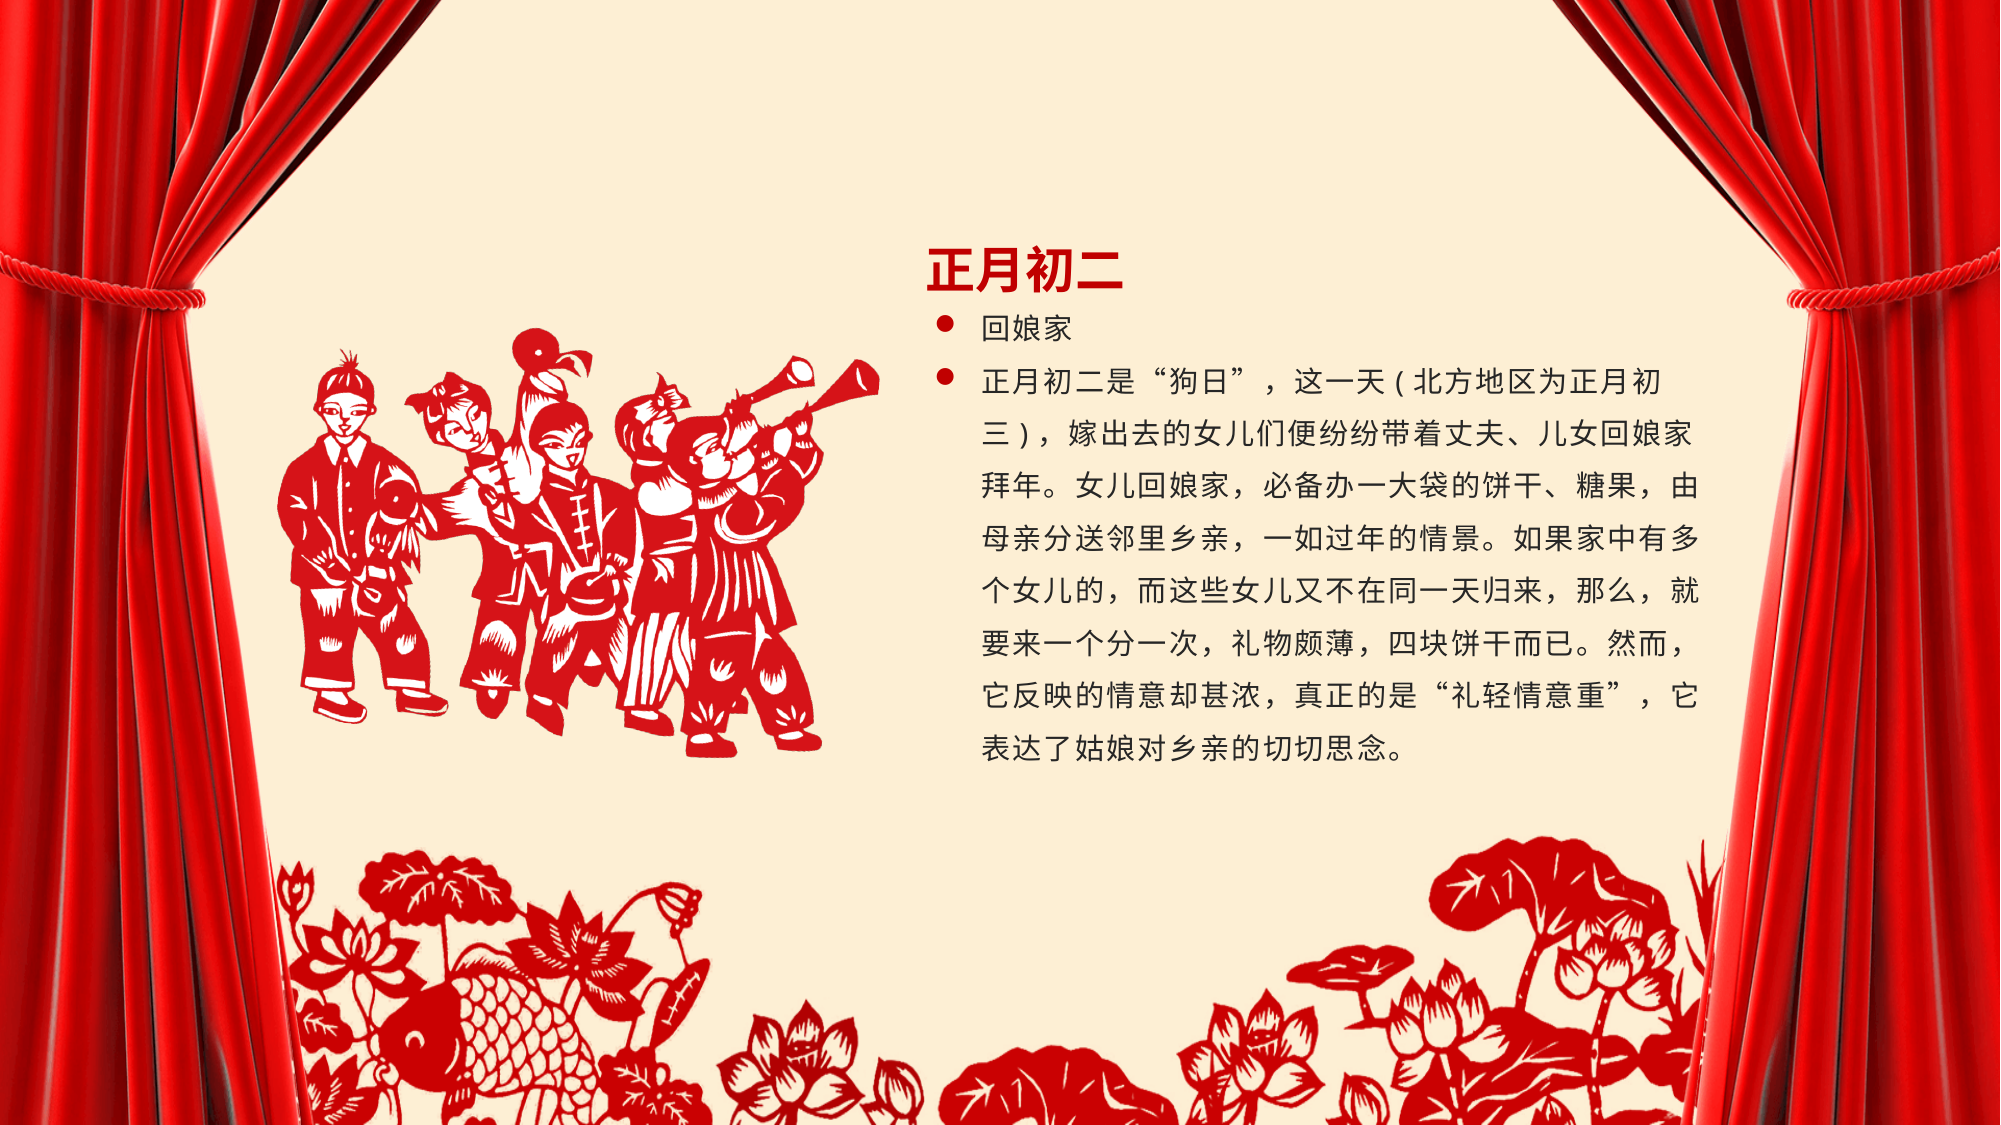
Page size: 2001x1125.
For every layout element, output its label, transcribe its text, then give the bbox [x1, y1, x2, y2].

text_box 回娘家 正月初二是“狗日”，这一天(北方地区为正月初三)，嫁出去的女儿们便纷纷带着丈夫、儿女回娘家拜年。女儿回娘家，必备办一大袋的饼干、糖果，由母亲分送邻里乡亲，一如过年的情景。如果家中有多个女儿的，而这些女儿又不在同一天归来，那么，就要来一个分一次，礼物颇薄，四块饼干而已。然而，它反映的情意却甚浓，真正的是“礼轻情意重”，它表达了姑娘对乡亲的切切思念。 [919, 285, 1733, 773]
picture [0, 0, 2000, 1125]
text_box 正月初二 [911, 212, 1141, 306]
